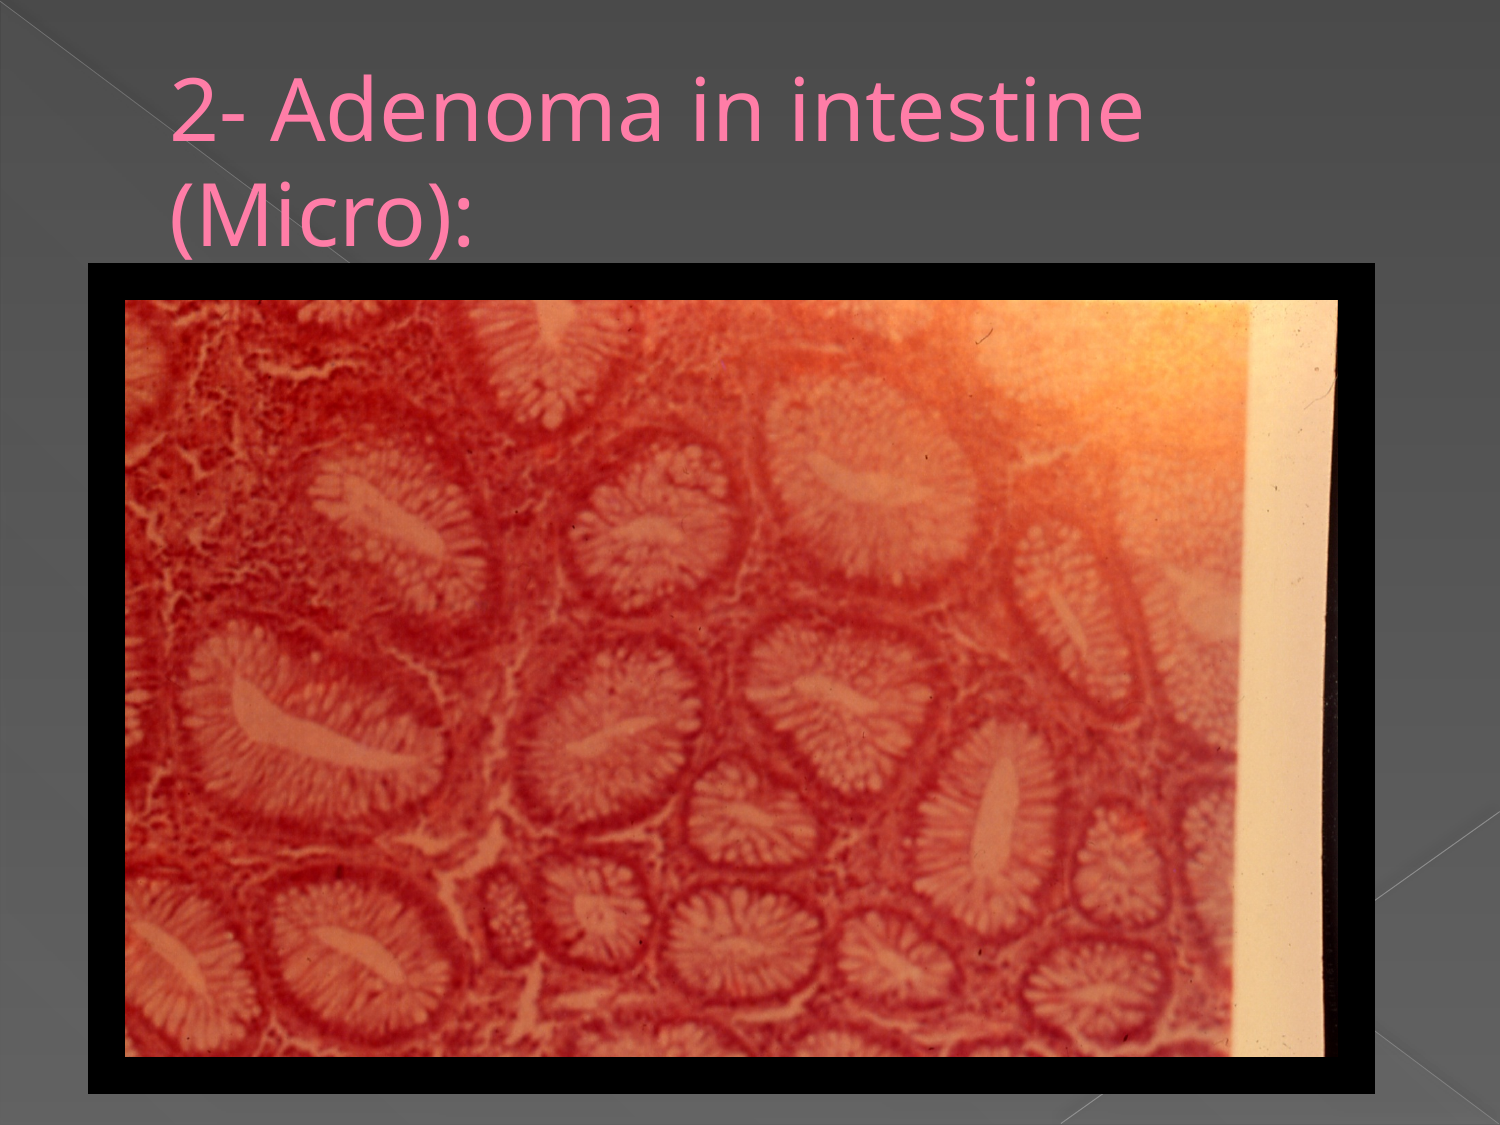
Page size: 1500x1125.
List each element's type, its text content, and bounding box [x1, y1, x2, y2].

title 2- Adenoma in intestine (Micro): [75, 43, 1425, 274]
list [124, 299, 1338, 1058]
